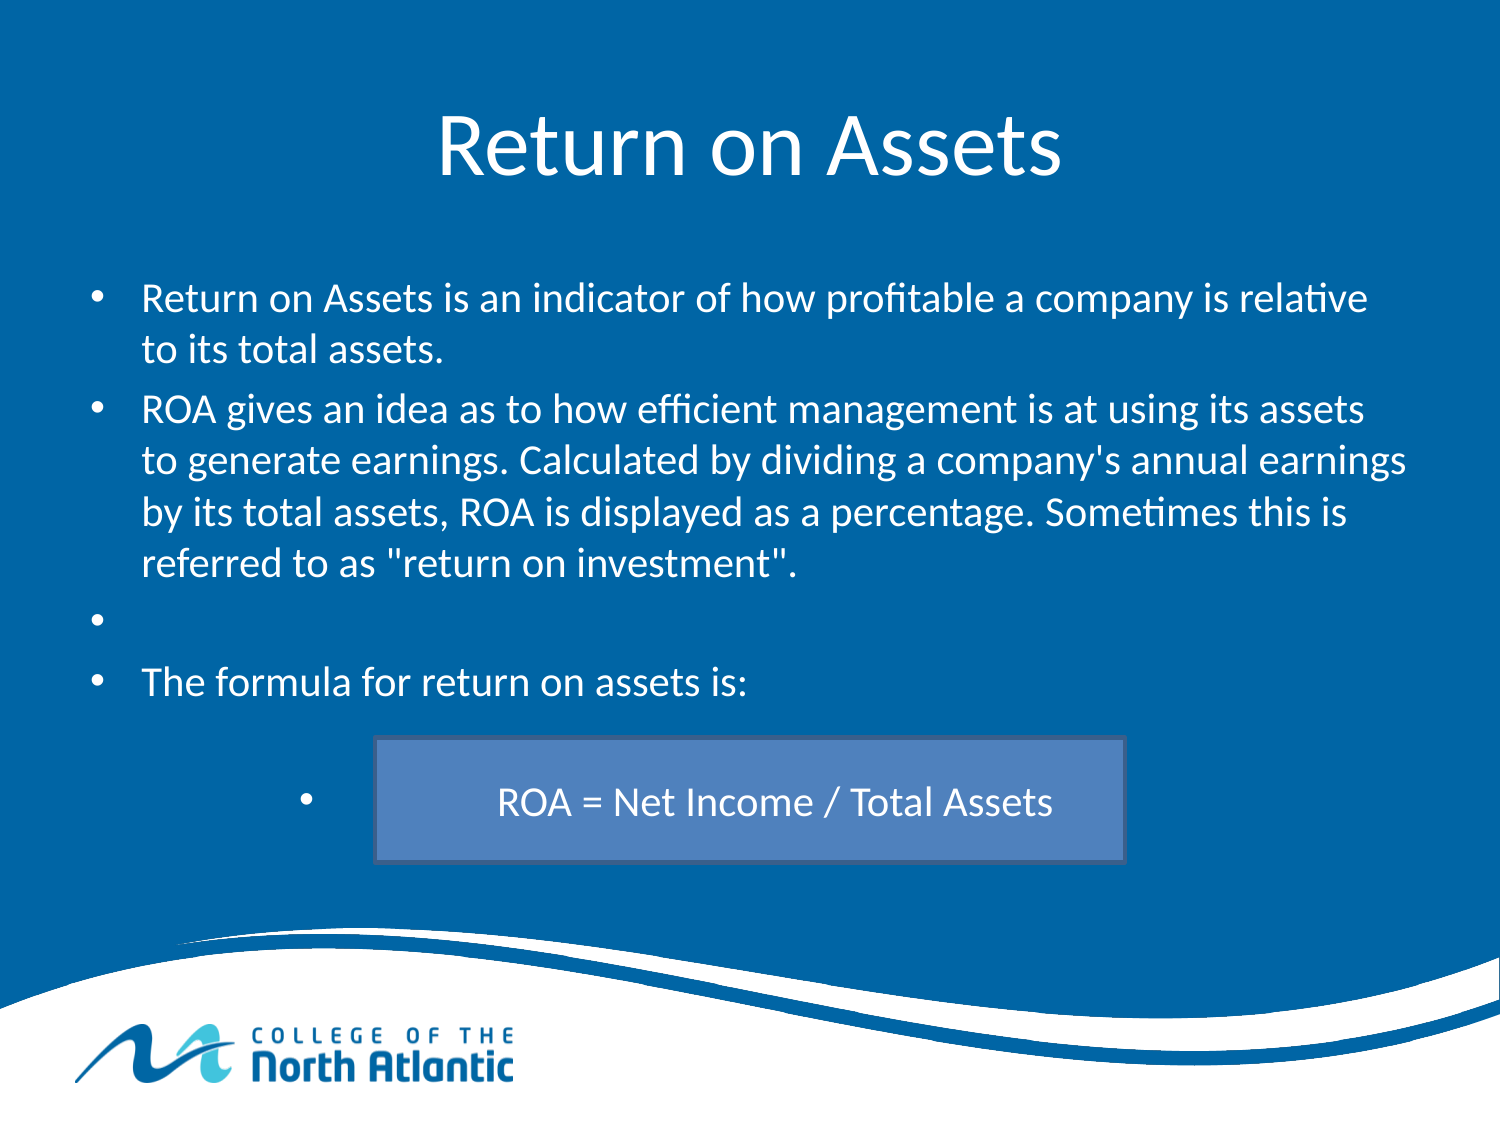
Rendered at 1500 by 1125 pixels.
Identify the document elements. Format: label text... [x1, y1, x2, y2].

list Return on Assets is an indicator of how profitable a company is relative to its total assets. ROA gives an idea as to how efficient management is at using its assets to generate earnings. Calculated by dividing a company's annual earnings by its total assets, ROA is displayed as a percentage. Sometimes this is referred to as "return on investment". The formula for return on assets is: ROA = Net Income / Total Assets [75, 262, 1425, 900]
picture [0, 928, 1500, 1125]
title Return on Assets [75, 45, 1425, 233]
